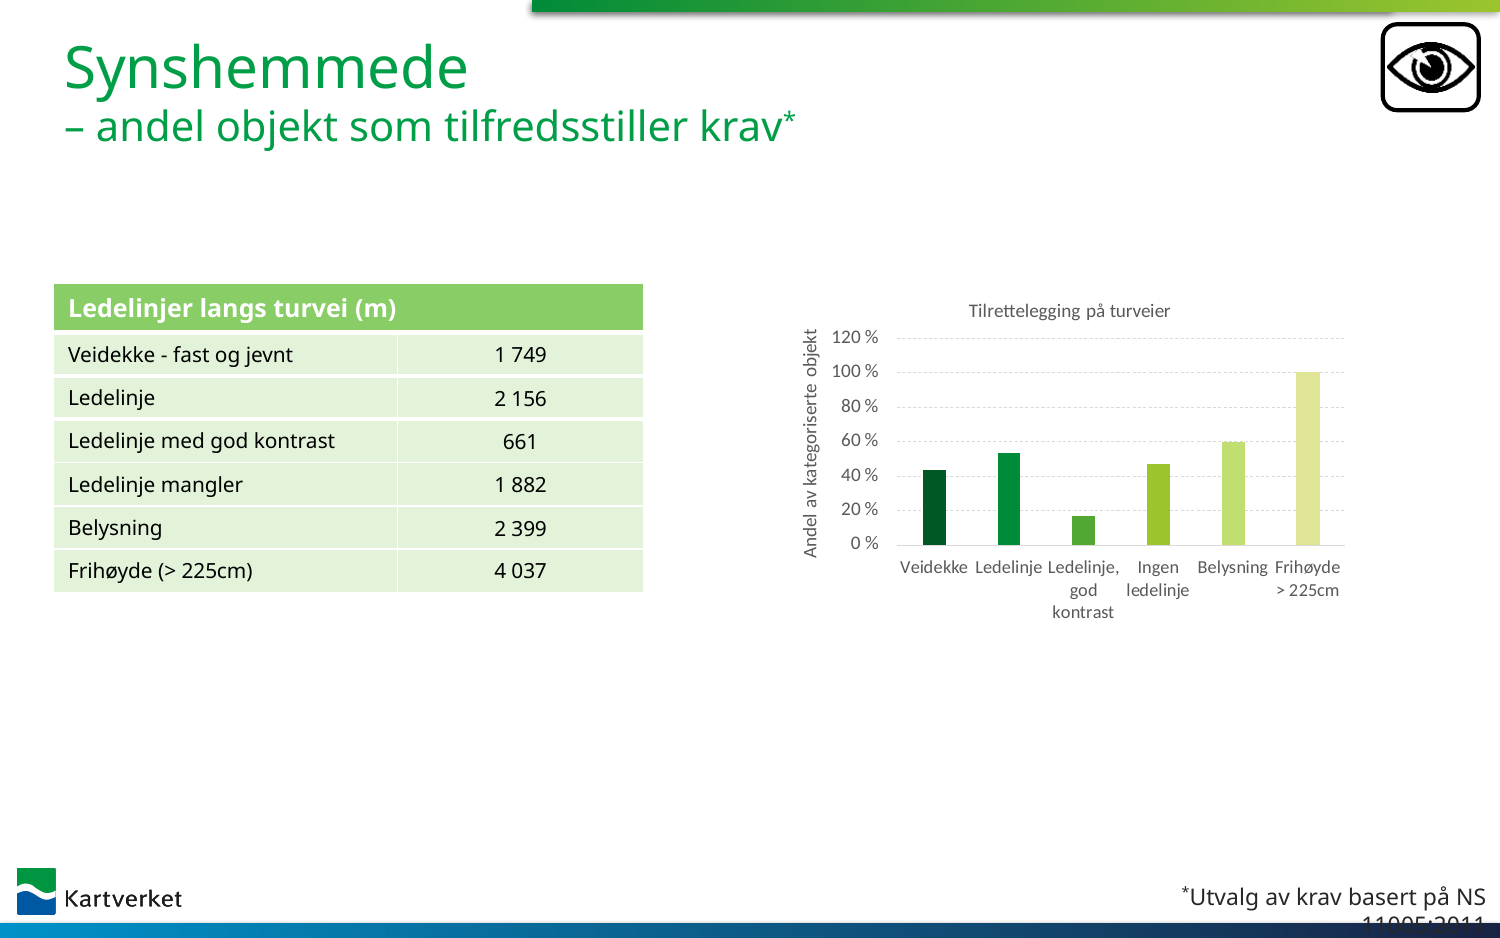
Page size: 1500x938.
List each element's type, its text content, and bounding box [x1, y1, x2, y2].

table_cell 1 882 [398, 463, 643, 505]
table_cell Frihøyde (> 225cm) [54, 550, 397, 592]
text_box Synshemmede – andel objekt som tilfredsstiller krav* [49, 24, 1431, 158]
table_cell 1 749 [398, 335, 643, 374]
picture [791, 291, 1348, 630]
table_cell Veidekke - fast og jevnt [54, 335, 397, 374]
text_box *Utvalg av krav basert på NS 11005:2011 [1068, 873, 1500, 938]
table_cell Ledelinje [54, 378, 397, 417]
table_cell Belysning [54, 507, 397, 548]
table_cell Ledelinje mangler [54, 463, 397, 505]
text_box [1382, 24, 1480, 111]
table_header Ledelinjer langs turvei (m) [54, 284, 643, 330]
table_cell Ledelinje med god kontrast [54, 421, 397, 462]
table_cell 2 399 [398, 507, 643, 548]
table_cell 661 [398, 421, 643, 462]
table_cell 2 156 [398, 378, 643, 417]
table_cell 4 037 [398, 550, 643, 592]
